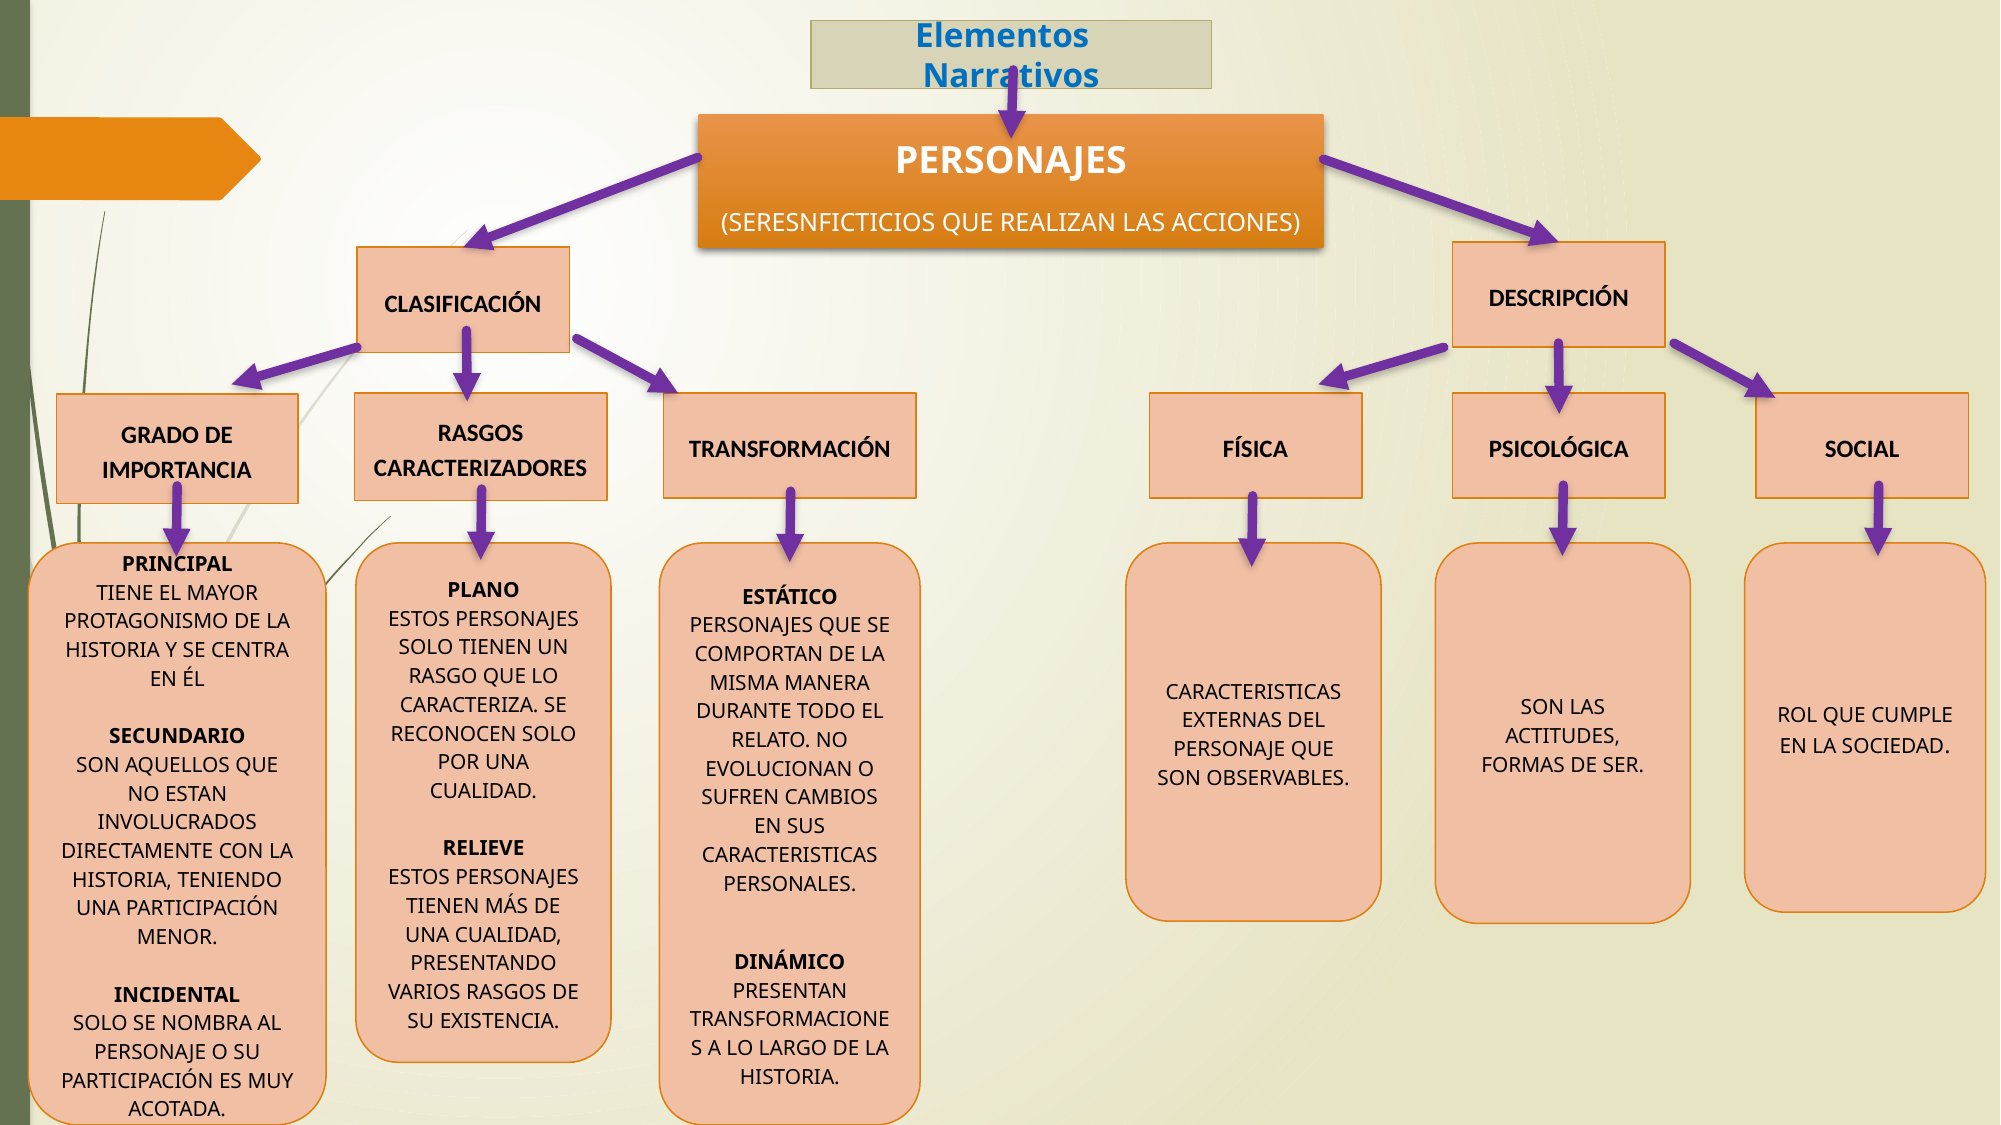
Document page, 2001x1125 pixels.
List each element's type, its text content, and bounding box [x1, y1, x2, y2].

text_box PERSONAJES (SERESNFICTICIOS QUE REALIZAN LAS ACCIONES) [698, 114, 1324, 248]
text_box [576, 338, 679, 394]
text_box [1318, 347, 1445, 385]
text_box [1673, 342, 1776, 399]
text_box GRADO DE IMPORTANCIA [56, 393, 299, 504]
text_box CARACTERISTICAS EXTERNAS DEL PERSONAJE QUE SON OBSERVABLES. [1125, 542, 1382, 922]
text_box CLASIFICACIÓN [356, 246, 570, 353]
text_box PSICOLÓGICA [1452, 392, 1666, 499]
text_box PRINCIPAL TIENE EL MAYOR PROTAGONISMO DE LA HISTORIA Y SE CENTRA EN ÉL SECUNDARIO SON AQUELLOS QUE NO ESTAN INVOLUCRADOS DIRECTAMENTE CON LA HISTORIA, TENIENDO UNA PARTICIPACIÓN MENOR. INCIDENTAL SOLO SE NOMBRA AL PERSONAJE O SU PARTICIPACIÓN ES MUY ACOTADA. [27, 542, 327, 1125]
text_box ESTÁTICO PERSONAJES QUE SE COMPORTAN DE LA MISMA MANERA DURANTE TODO EL RELATO. NO EVOLUCIONAN O SUFREN CAMBIOS EN SUS CARACTERISTICAS PERSONALES. DINÁMICO PRESENTAN TRANSFORMACIONES A LO LARGO DE LA HISTORIA. [658, 542, 921, 1125]
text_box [1010, 69, 1014, 139]
text_box SON LAS ACTITUDES, FORMAS DE SER. [1434, 542, 1692, 925]
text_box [463, 157, 699, 248]
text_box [1323, 159, 1560, 243]
text_box RASGOS CARACTERIZADORES [354, 392, 608, 501]
text_box TRANSFORMACIÓN [663, 392, 917, 499]
text_box SOCIAL [1755, 392, 1969, 499]
text_box DESCRIPCIÓN [1452, 241, 1666, 348]
text_box ROL QUE CUMPLE EN LA SOCIEDAD. [1743, 542, 1987, 913]
text_box FÍSICA [1149, 392, 1363, 499]
text_box PLANO ESTOS PERSONAJES SOLO TIENEN UN RASGO QUE LO CARACTERIZA. SE RECONOCEN SOLO POR UNA CUALIDAD. RELIEVE ESTOS PERSONAJES TIENEN MÁS DE UNA CUALIDAD, PRESENTANDO VARIOS RASGOS DE SU EXISTENCIA. [355, 542, 612, 1064]
text_box Elementos Narrativos [810, 20, 1212, 89]
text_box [231, 347, 358, 385]
